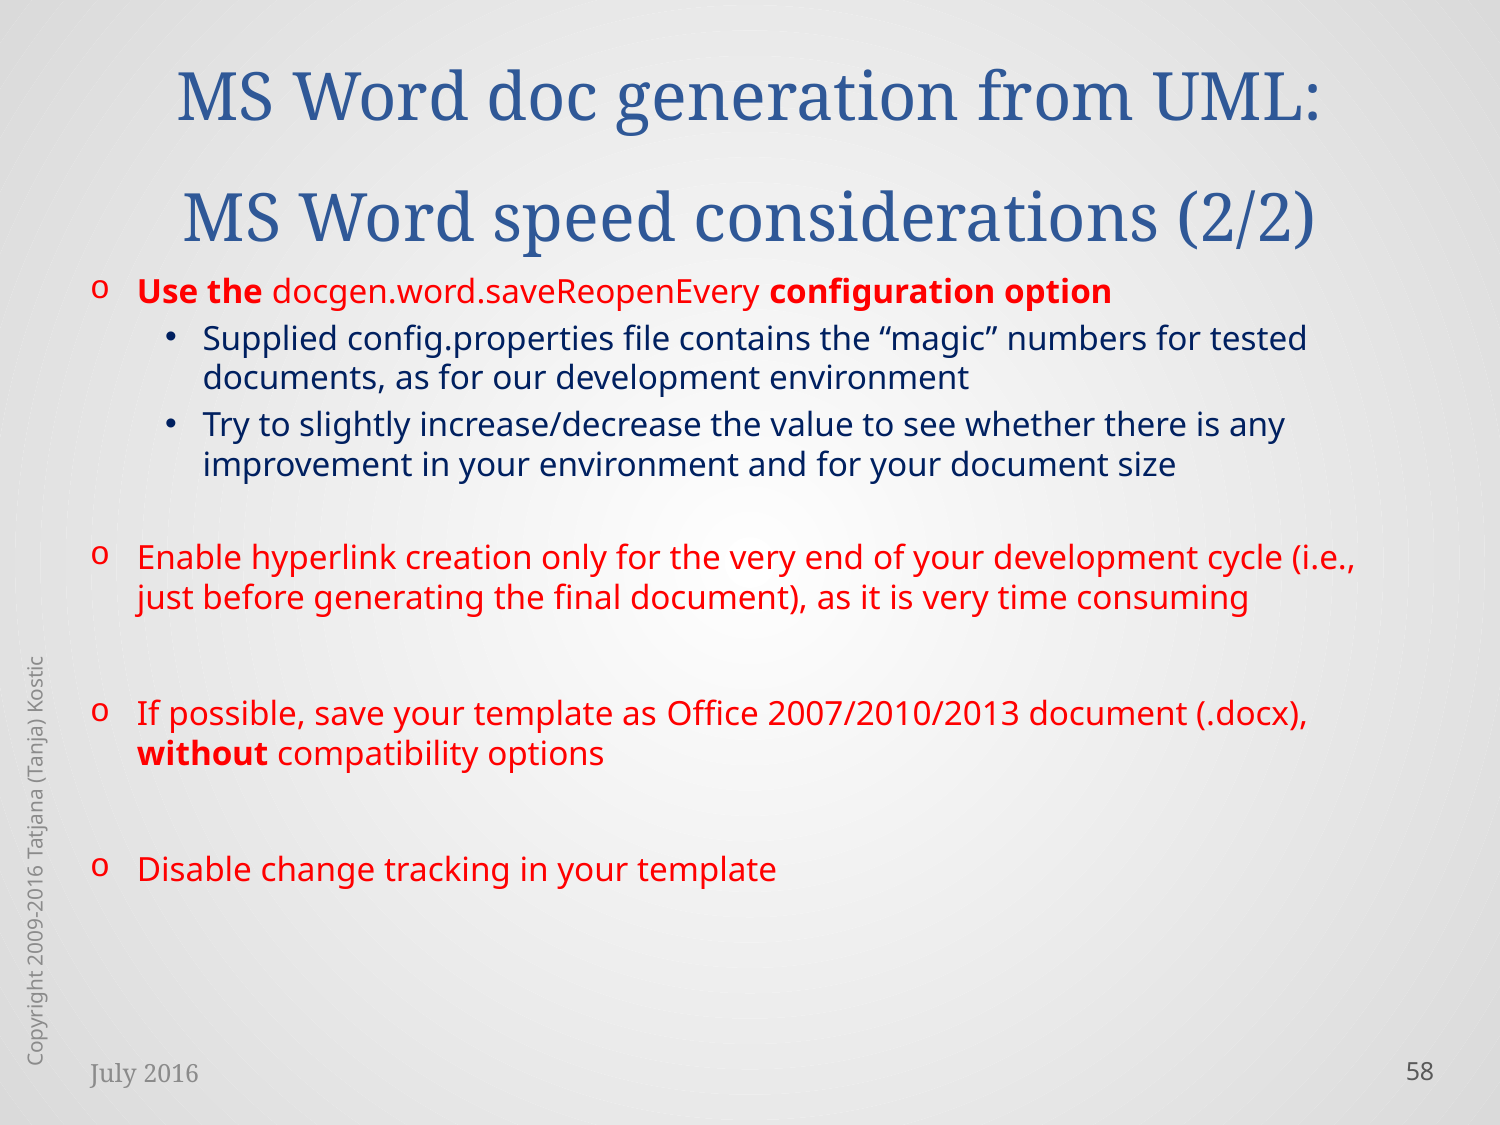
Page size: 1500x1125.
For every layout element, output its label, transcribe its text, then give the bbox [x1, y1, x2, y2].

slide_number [75, 1042, 313, 1103]
list Use the docgen.word.saveReopenEvery configuration option Supplied config.properties file contains the “magic” numbers for tested documents, as for our development environment Try to slightly increase/decrease the value to see whether there is any improvement in your environment and for your document size Enable hyperlink creation only for the very end of your development cycle (i.e., just before generating the final document), as it is very time consuming If possible, save your template as Office 2007/2010/2013 document (.docx), without compatibility options Disable change tracking in your template [75, 262, 1425, 1005]
slide_number 58 [1401, 1042, 1494, 1103]
footer Copyright 2009-2016 Tatjana (Tanja) Kostic [18, 621, 54, 1101]
title MS Word doc generation from UML: MS Word speed considerations (2/2) [75, 0, 1425, 262]
